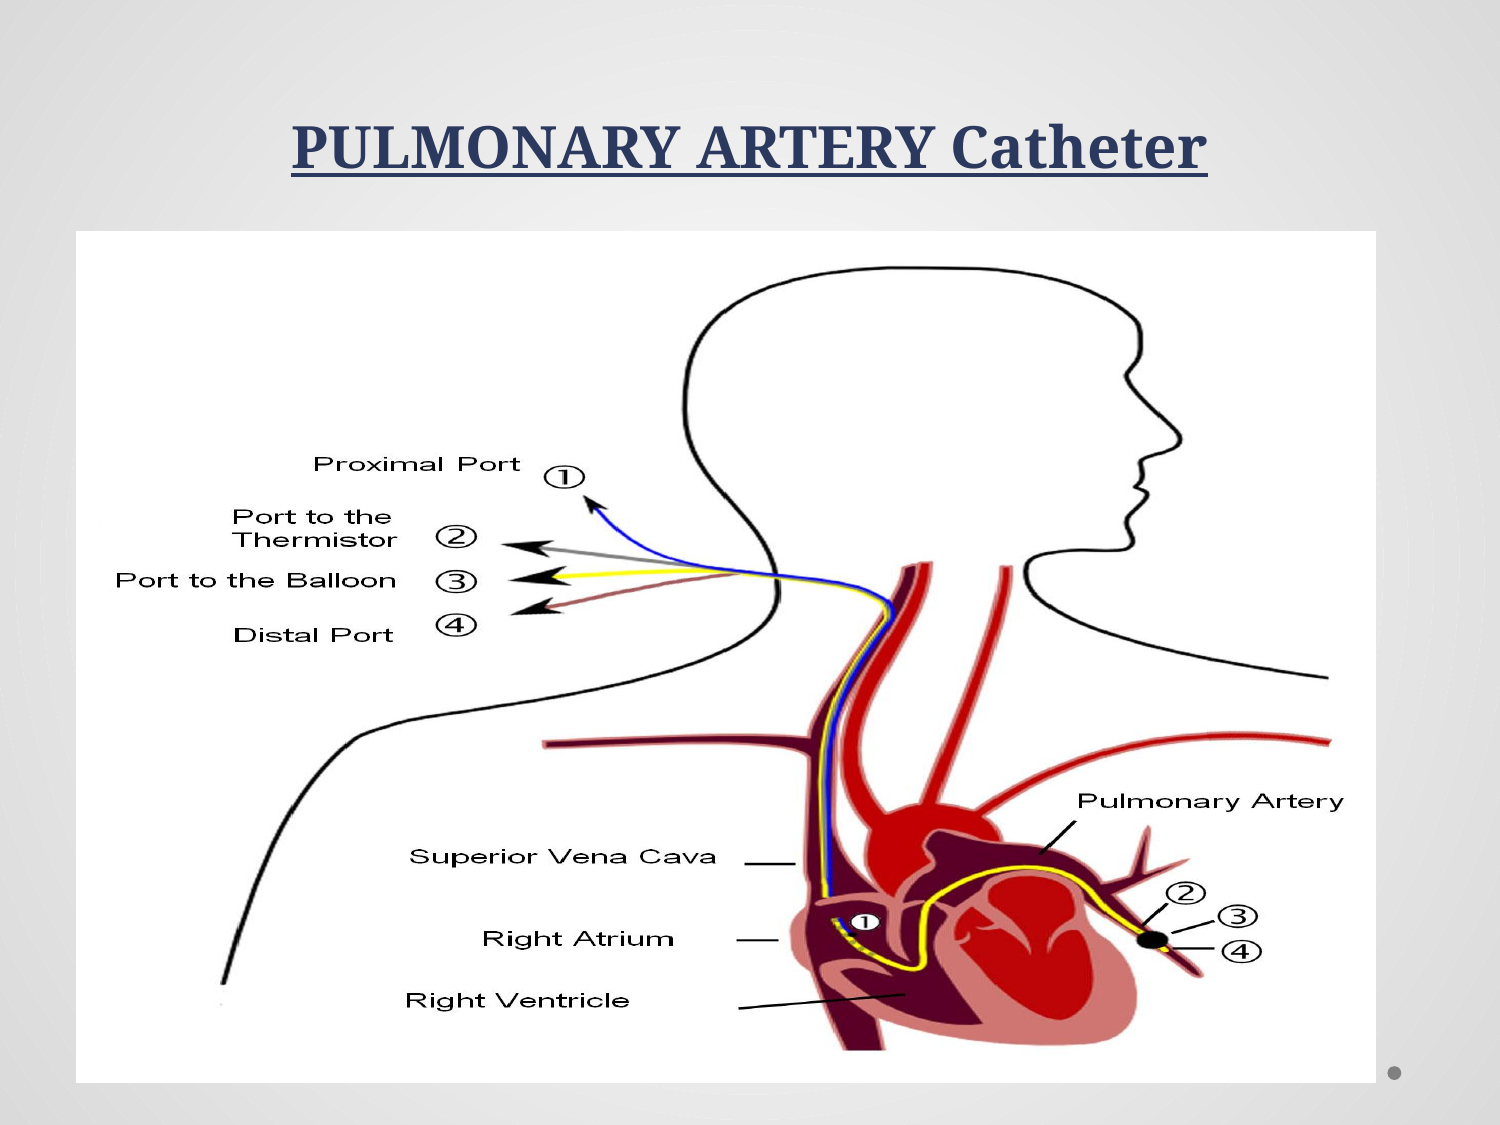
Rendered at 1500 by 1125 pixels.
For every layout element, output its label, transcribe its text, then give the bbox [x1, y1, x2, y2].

picture [76, 231, 1377, 1083]
title PULMONARY ARTERY Catheter [49, 37, 1450, 188]
